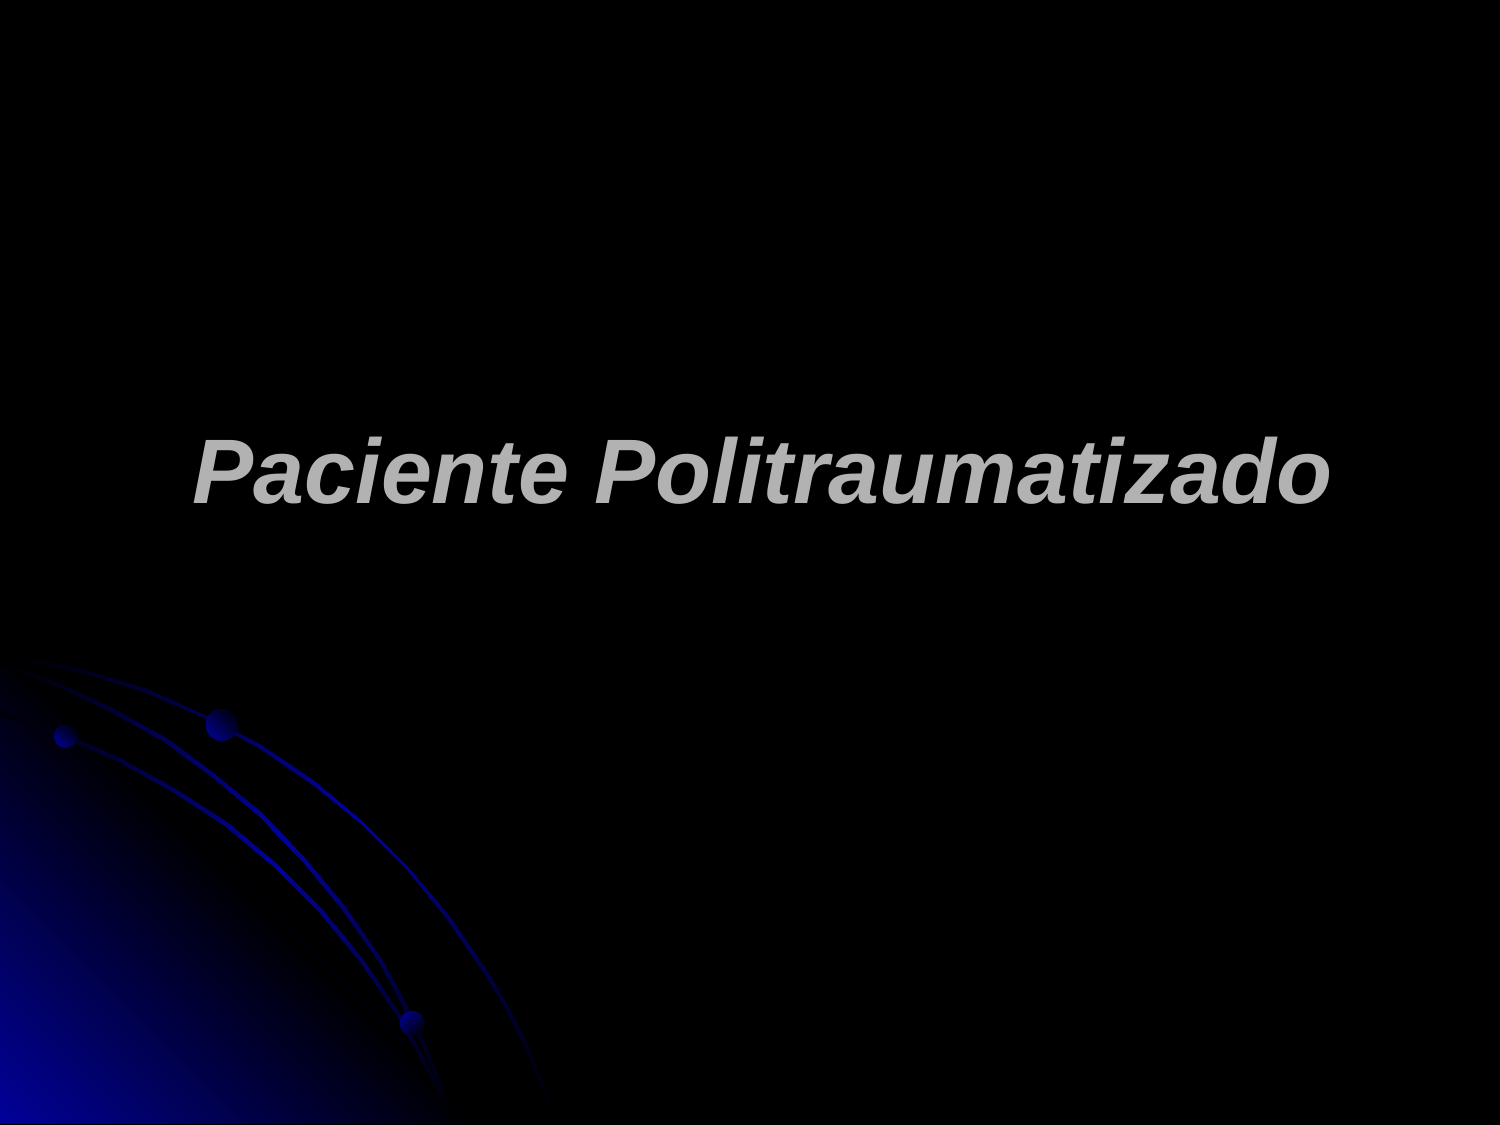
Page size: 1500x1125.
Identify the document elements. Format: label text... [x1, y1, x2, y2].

title Paciente Politraumatizado [88, 373, 1439, 561]
